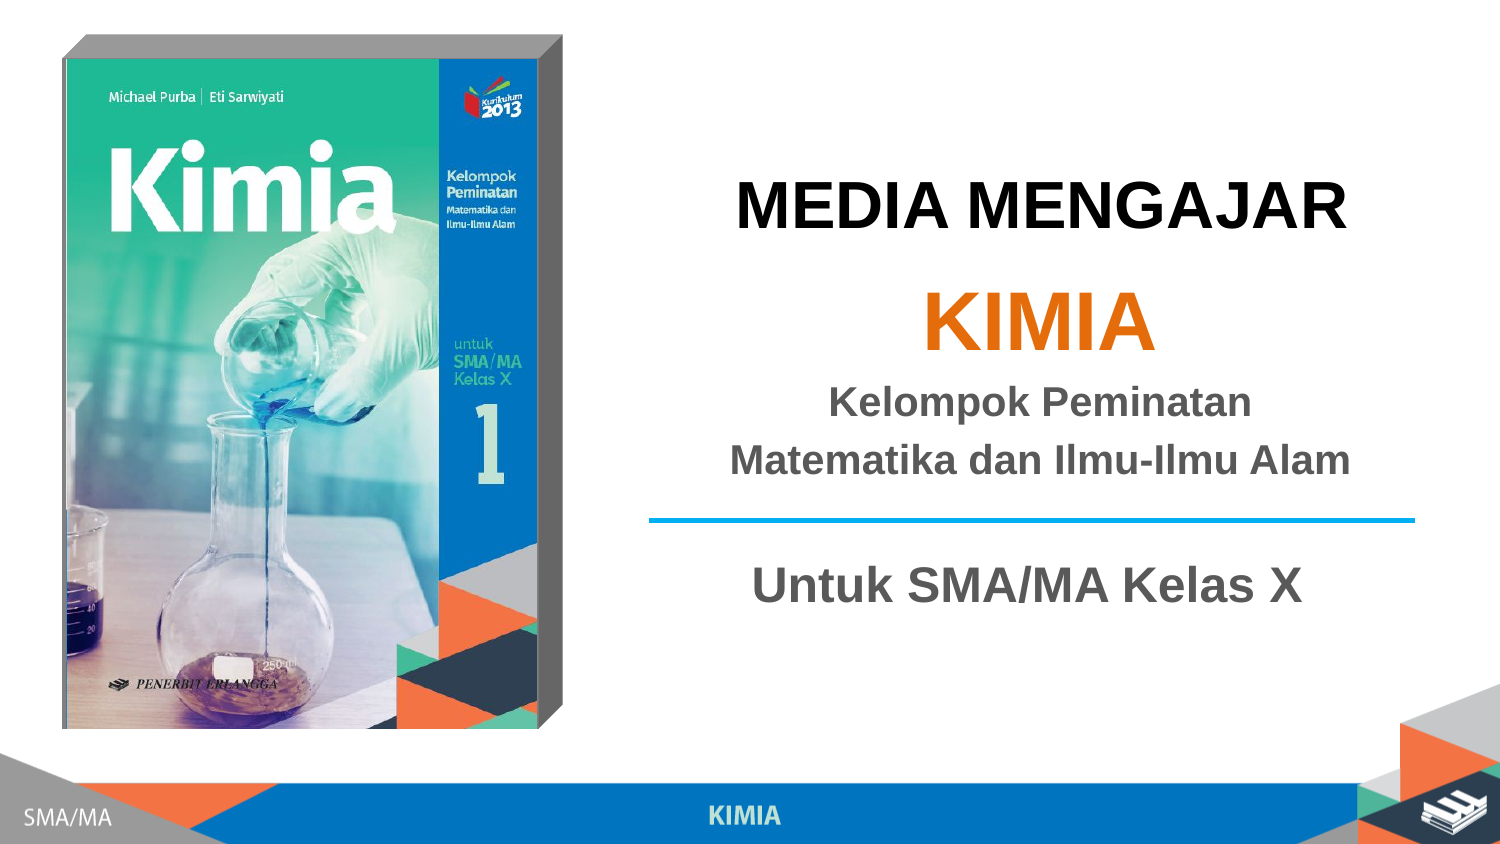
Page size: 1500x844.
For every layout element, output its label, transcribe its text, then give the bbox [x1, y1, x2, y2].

text_box KIMIA Kelompok Peminatan Matematika dan Ilmu-Ilmu Alam [621, 259, 1460, 600]
text_box MEDIA MENGAJAR [626, 171, 1459, 249]
text_box [60, 32, 565, 731]
picture [66, 59, 537, 729]
picture [0, 684, 1500, 844]
text_box Untuk SMA/MA Kelas X [736, 545, 1318, 621]
